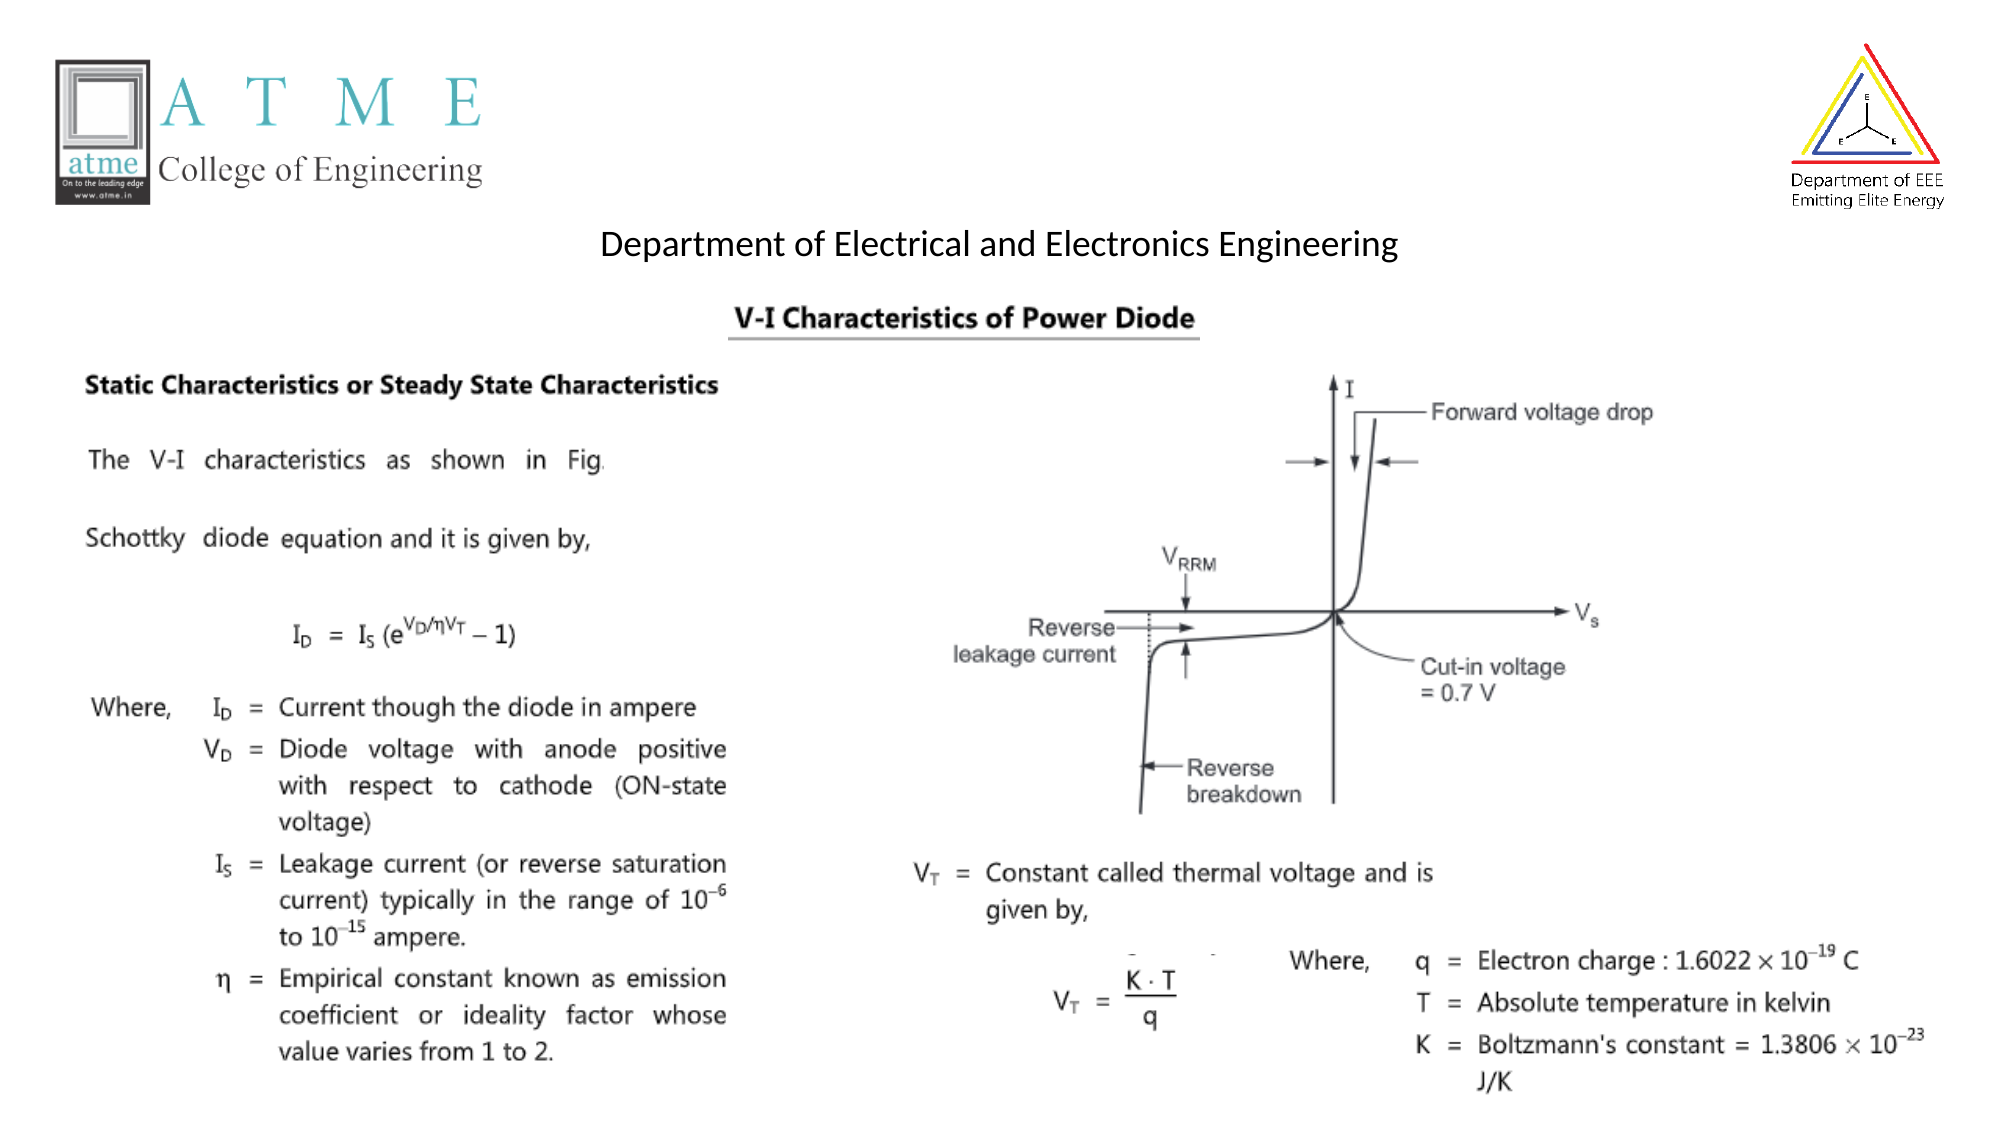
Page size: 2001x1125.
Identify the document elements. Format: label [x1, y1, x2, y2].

picture [1023, 954, 1235, 1047]
picture [1783, 37, 1948, 212]
picture [272, 599, 562, 661]
picture [78, 368, 723, 406]
picture [728, 296, 1200, 347]
picture [81, 682, 737, 1067]
picture [78, 439, 604, 484]
picture [899, 840, 1935, 1104]
picture [49, 51, 488, 212]
picture [78, 517, 601, 566]
picture [916, 368, 1670, 820]
